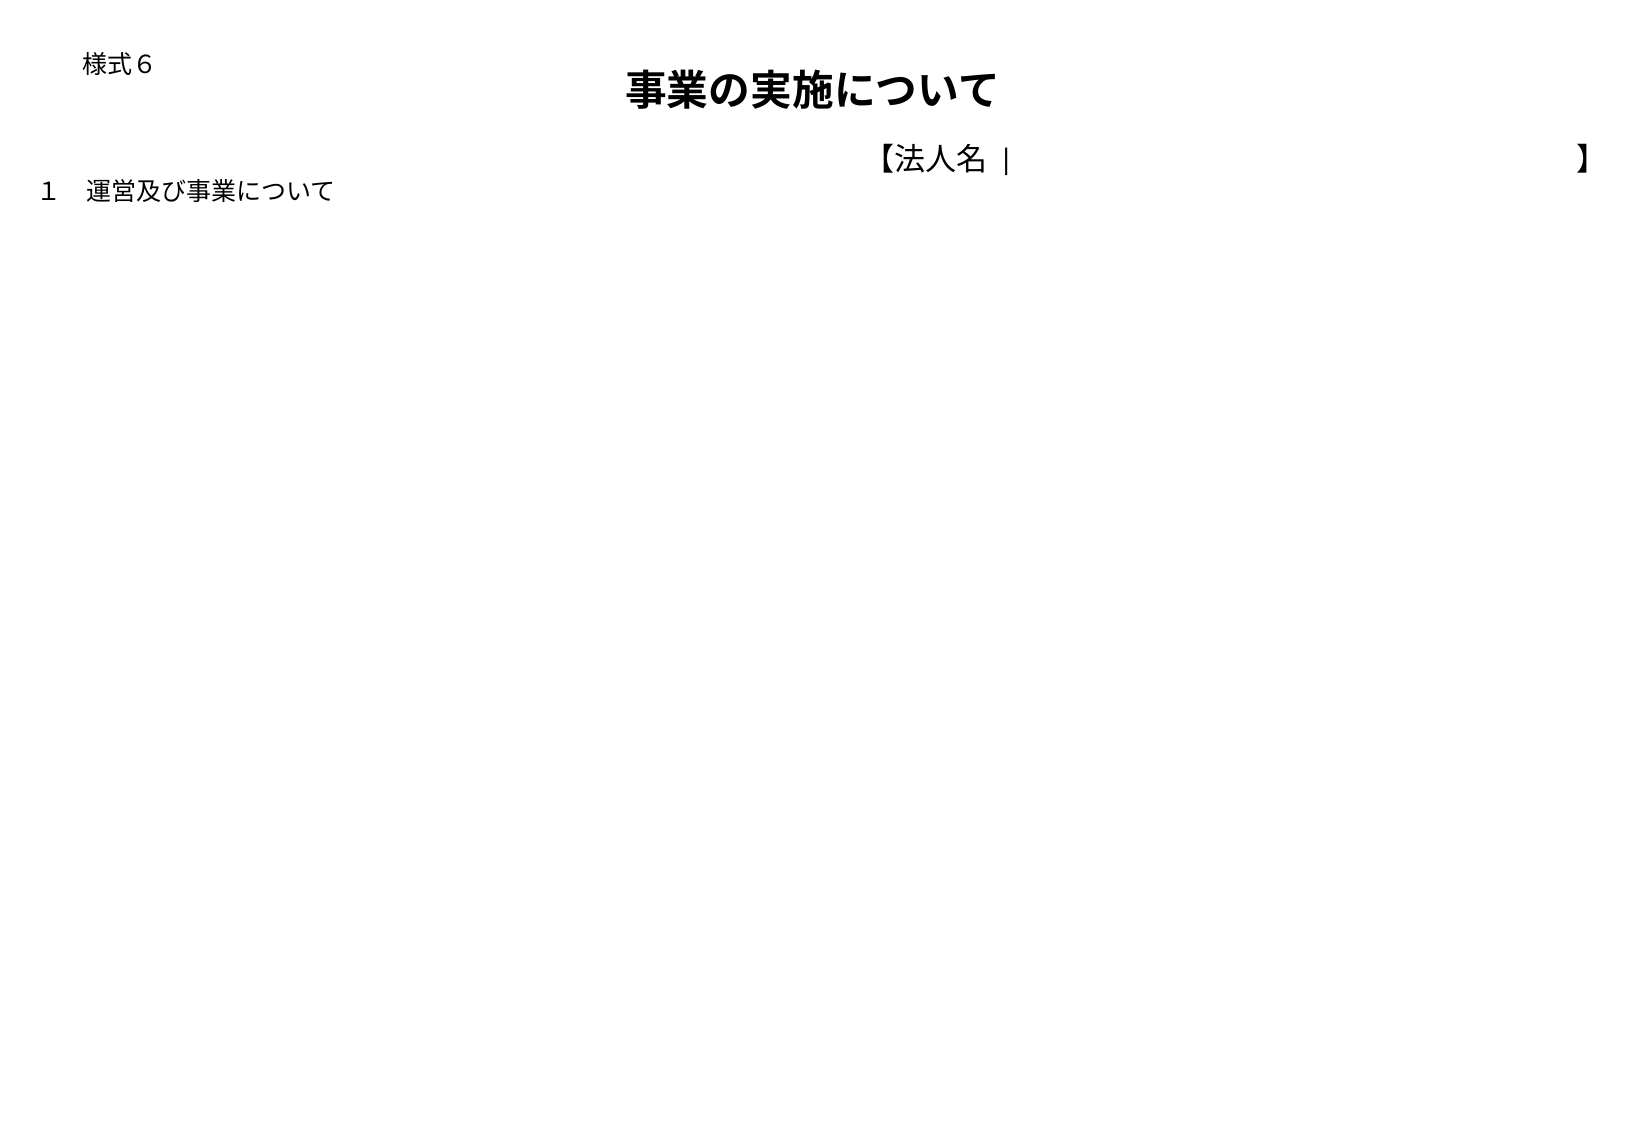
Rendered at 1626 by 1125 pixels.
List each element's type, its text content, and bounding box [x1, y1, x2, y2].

text_box 【法人名 | 】 [848, 136, 1625, 206]
title 様式６ [39, 37, 201, 87]
subtitle 事業の実施について [449, 61, 1176, 131]
text_box １ 運営及び事業について [21, 171, 634, 241]
